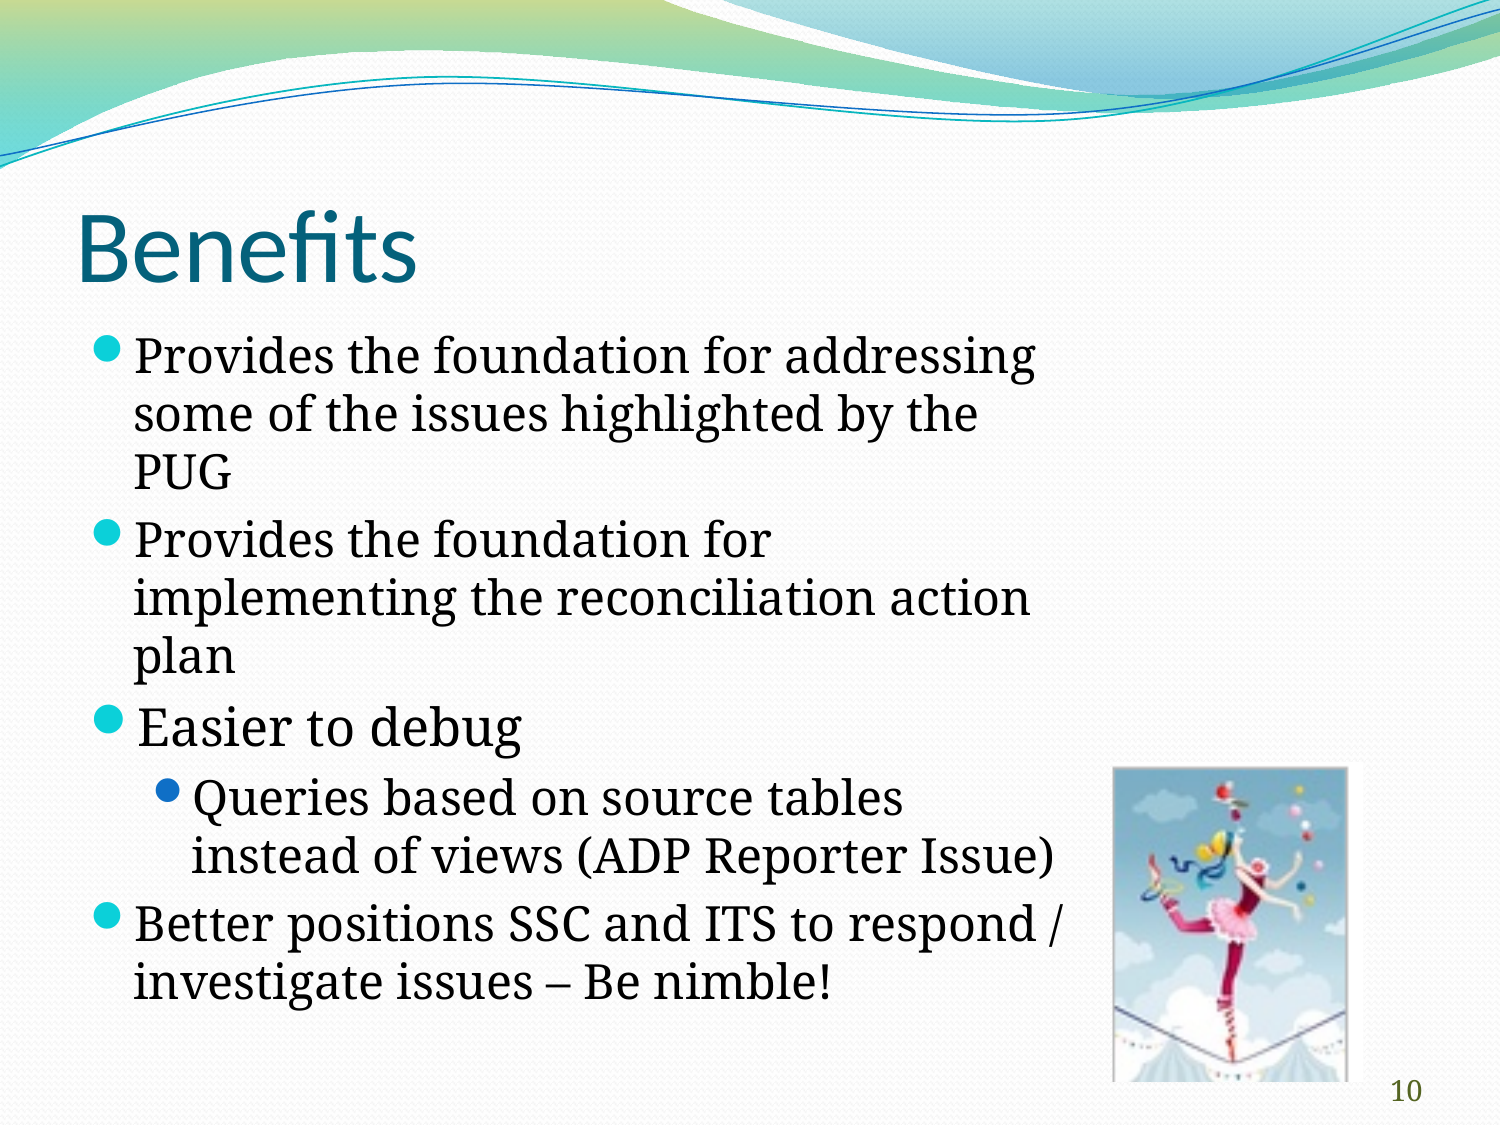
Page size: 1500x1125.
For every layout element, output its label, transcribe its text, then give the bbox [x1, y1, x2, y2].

title Benefits [75, 115, 1425, 303]
list Provides the foundation for addressing some of the issues highlighted by the PUG Provides the foundation for implementing the reconciliation action plan Easier to debug Queries based on source tables instead of views (ADP Reporter Issue) Better positions SSC and ITS to respond / investigate issues – Be nimble! [75, 317, 1088, 1025]
picture [1112, 762, 1364, 1083]
slide_number 10 [1312, 1065, 1438, 1125]
